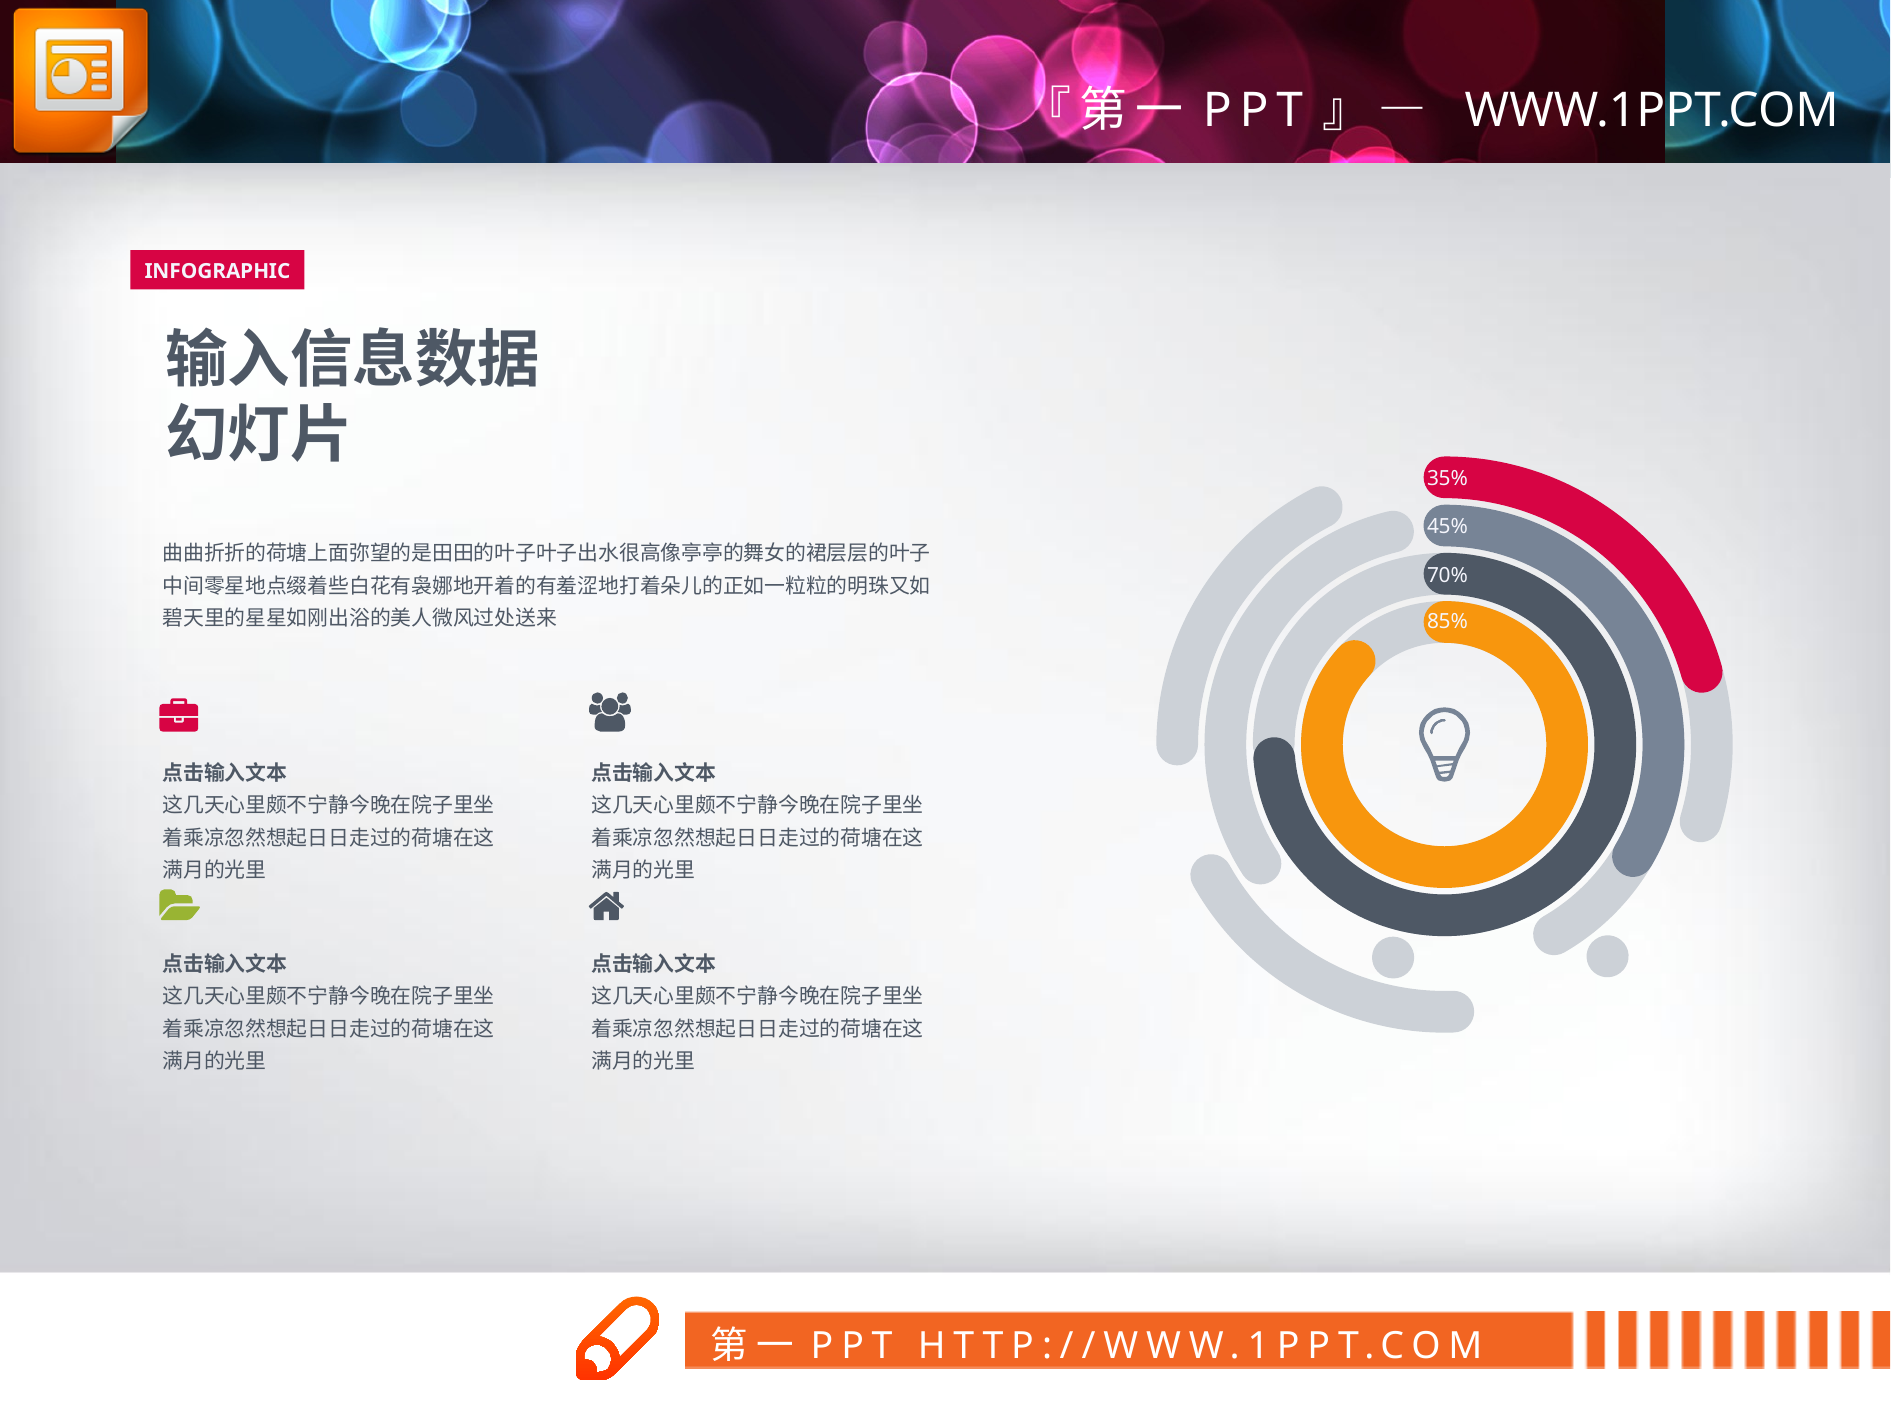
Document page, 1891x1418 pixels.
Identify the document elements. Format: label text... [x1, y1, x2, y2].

text_box [589, 692, 631, 732]
text_box [159, 889, 200, 921]
text_box 点击输入文本 这几天心里颇不宁静今晚在院子里坐着乘凉忽然想起日日走过的荷塘在这满月的光里 [577, 935, 958, 1080]
text_box 点击输入文本 这几天心里颇不宁静今晚在院子里坐着乘凉忽然想起日日走过的荷塘在这满月的光里 [577, 744, 958, 889]
text_box 35% [1412, 457, 1482, 497]
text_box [1418, 707, 1471, 782]
text_box 曲曲折折的荷塘上面弥望的是田田的叶子叶子出水很高像亭亭的舞女的裙层层的叶子中间零星地点缀着些白花有袅娜地开着的有羞涩地打着朵儿的正如一粒粒的明珠又如碧天里的星星如刚出浴的美人微风过处送来 [148, 525, 946, 637]
text_box 45% [1412, 506, 1482, 546]
text_box INFOGRAPHIC [130, 250, 305, 290]
text_box [1225, 527, 1633, 964]
text_box 输入信息数据 幻灯片 [151, 312, 555, 477]
text_box [1274, 577, 1616, 916]
text_box 70% [1412, 554, 1482, 594]
text_box [159, 698, 199, 716]
text_box 85% [1412, 600, 1482, 640]
text_box [1273, 576, 1444, 758]
text_box [588, 891, 624, 921]
text_box [1444, 528, 1664, 857]
text_box [1177, 479, 1712, 1012]
picture [685, 1311, 1891, 1369]
picture [0, 0, 1891, 1275]
text_box 点击输入文本 这几天心里颇不宁静今晚在院子里坐着乘凉忽然想起日日走过的荷塘在这满月的光里 [148, 744, 530, 889]
text_box [159, 717, 199, 732]
text_box [1321, 627, 1568, 868]
text_box [1354, 626, 1444, 714]
text_box 点击输入文本 这几天心里颇不宁静今晚在院子里坐着乘凉忽然想起日日走过的荷塘在这满月的光里 [148, 935, 530, 1080]
text_box [1444, 479, 1702, 685]
